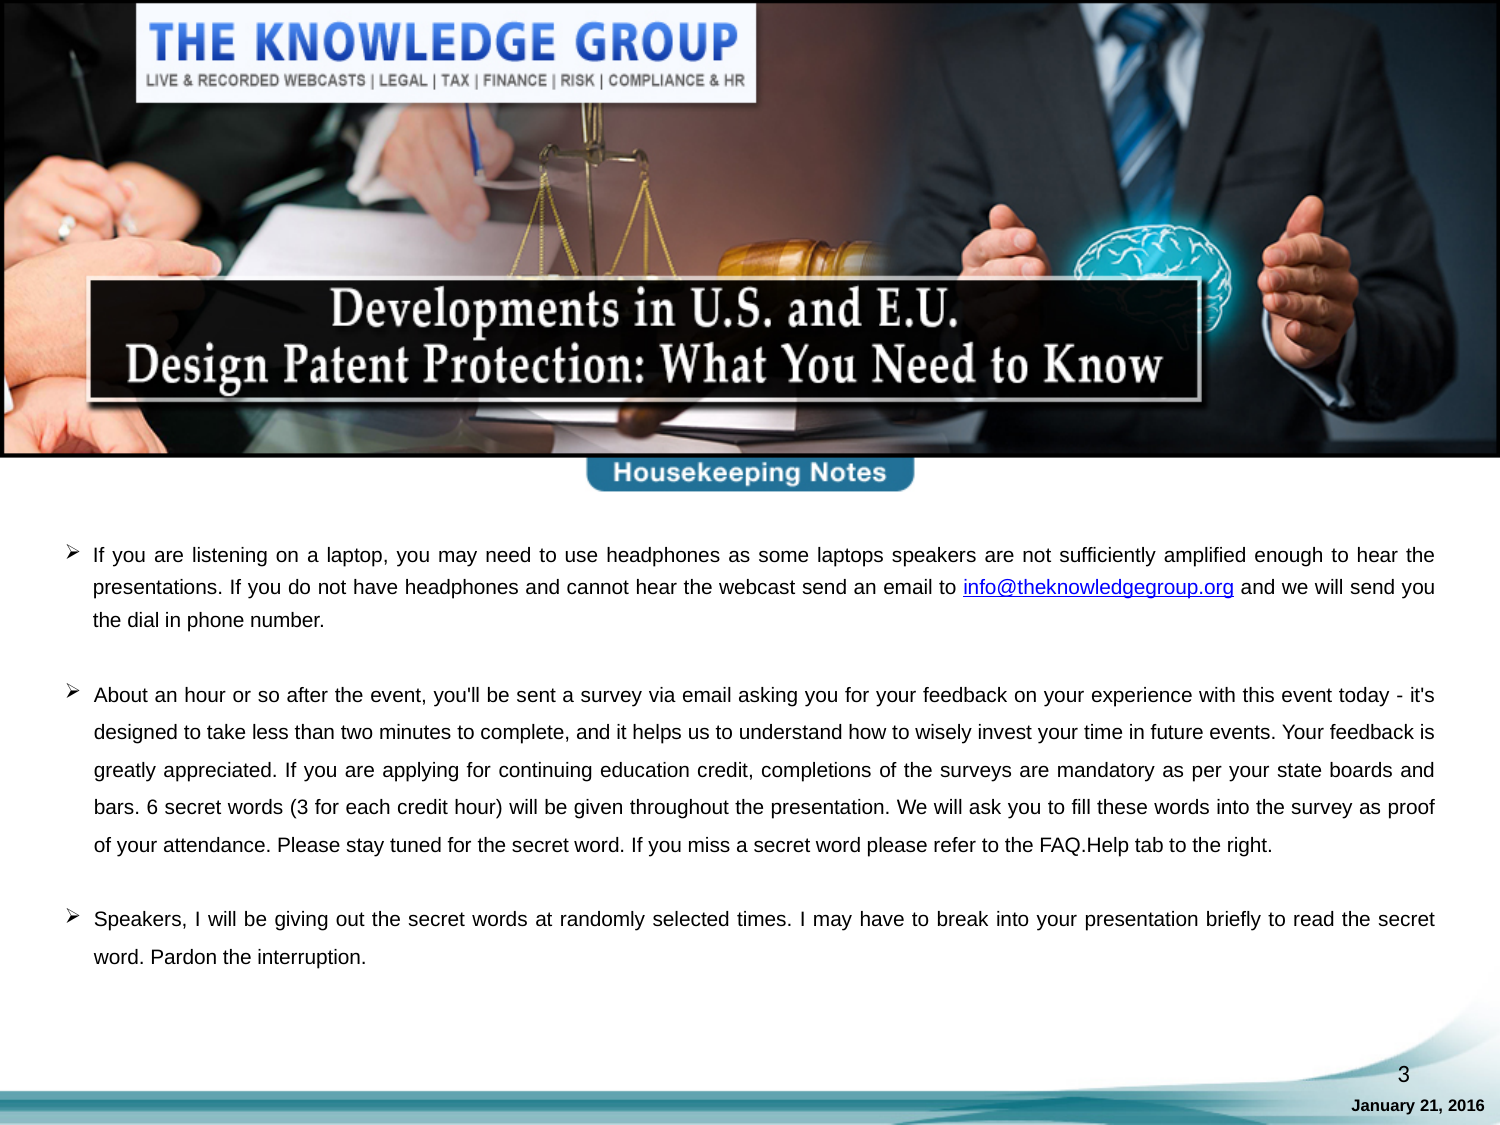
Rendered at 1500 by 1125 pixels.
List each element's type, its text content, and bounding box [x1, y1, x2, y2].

picture [0, 0, 1500, 1125]
text_box If you are listening on a laptop, you may need to use headphones as some laptops speakers are not sufficiently amplified enough to hear the presentations. If you do not have headphones and cannot hear the webcast send an email to info@theknowledgegroup.org and we will send you the dial in phone number. About an hour or so after the event, you'll be sent a survey via email asking you for your feedback on your experience with this event today - it's designed to take less than two minutes to complete, and it helps us to understand how to wisely invest your time in future events. Your feedback is greatly appreciated. If you are applying for continuing education credit, completions of the surveys are mandatory as per your state boards and bars. 6 secret words (3 for each credit hour) will be given throughout the presentation. We will ask you to fill these words into the survey as proof of your attendance. Please stay tuned for the secret word. If you miss a secret word please refer to the FAQ.Help tab to the right. Speakers, I will be giving out the secret words at randomly selected times. I may have to break into your presentation briefly to read the secret word. Pardon the interruption. [50, 501, 1450, 976]
slide_number 3 [1074, 1042, 1425, 1103]
text_box January 21, 2016 [1100, 1087, 1500, 1123]
